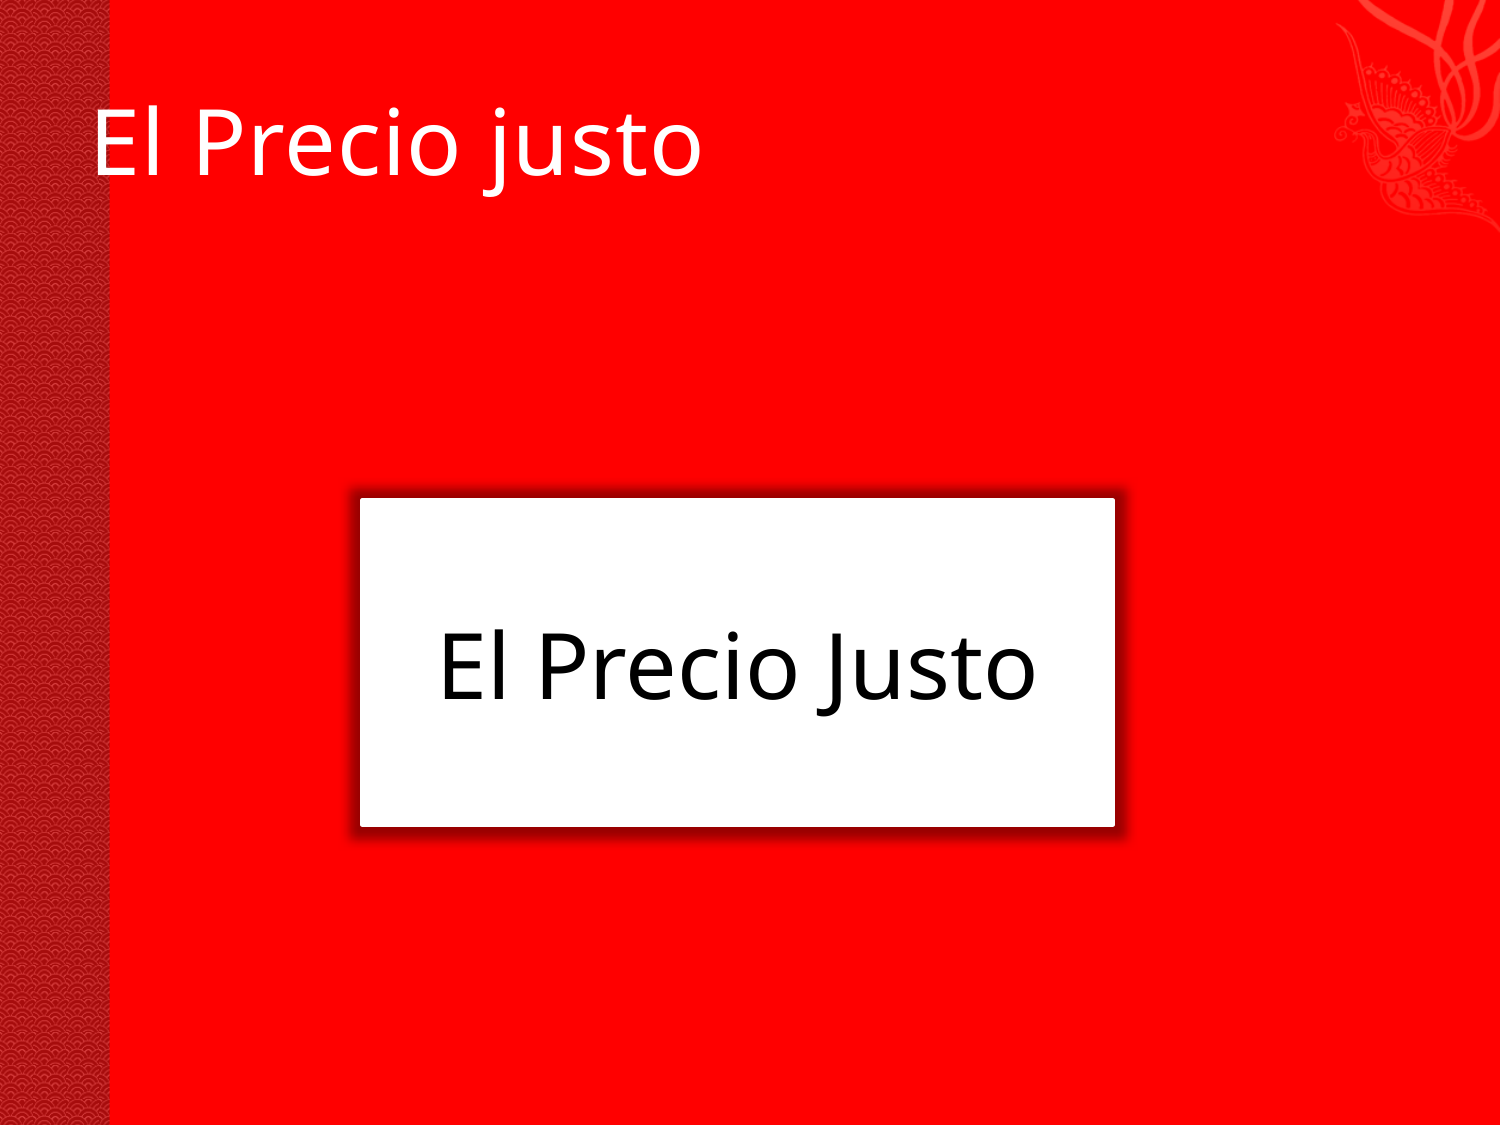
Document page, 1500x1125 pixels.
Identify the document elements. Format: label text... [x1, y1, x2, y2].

list En grupos de 2 o 3, usen la plantilla para planear una lección para programar una de las siguientes: Dar direcciones y los medios de transporte. o Pedir comida en un restaurante. [1334, 0, 1500, 235]
text_box El Precio Justo [360, 498, 1115, 827]
title El Precio justo [75, 45, 1351, 233]
